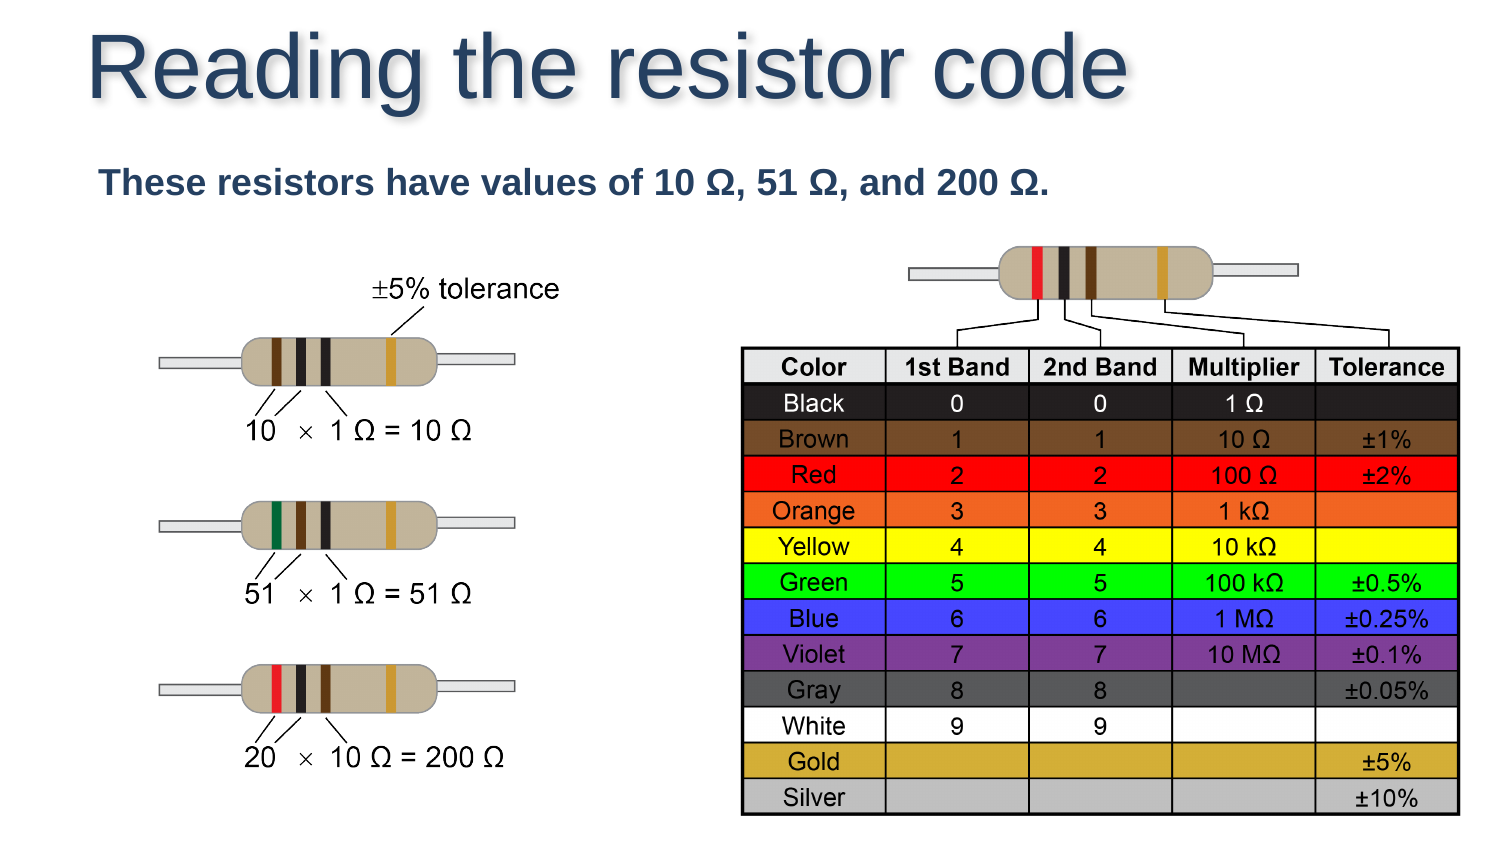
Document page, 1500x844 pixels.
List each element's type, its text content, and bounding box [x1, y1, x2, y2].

picture [144, 261, 566, 773]
picture [733, 242, 1468, 819]
text_box Reading the resistor code [70, 0, 1182, 206]
text_box These resistors have values of 10 Ω, 51 Ω, and 200 Ω. [83, 150, 1239, 210]
